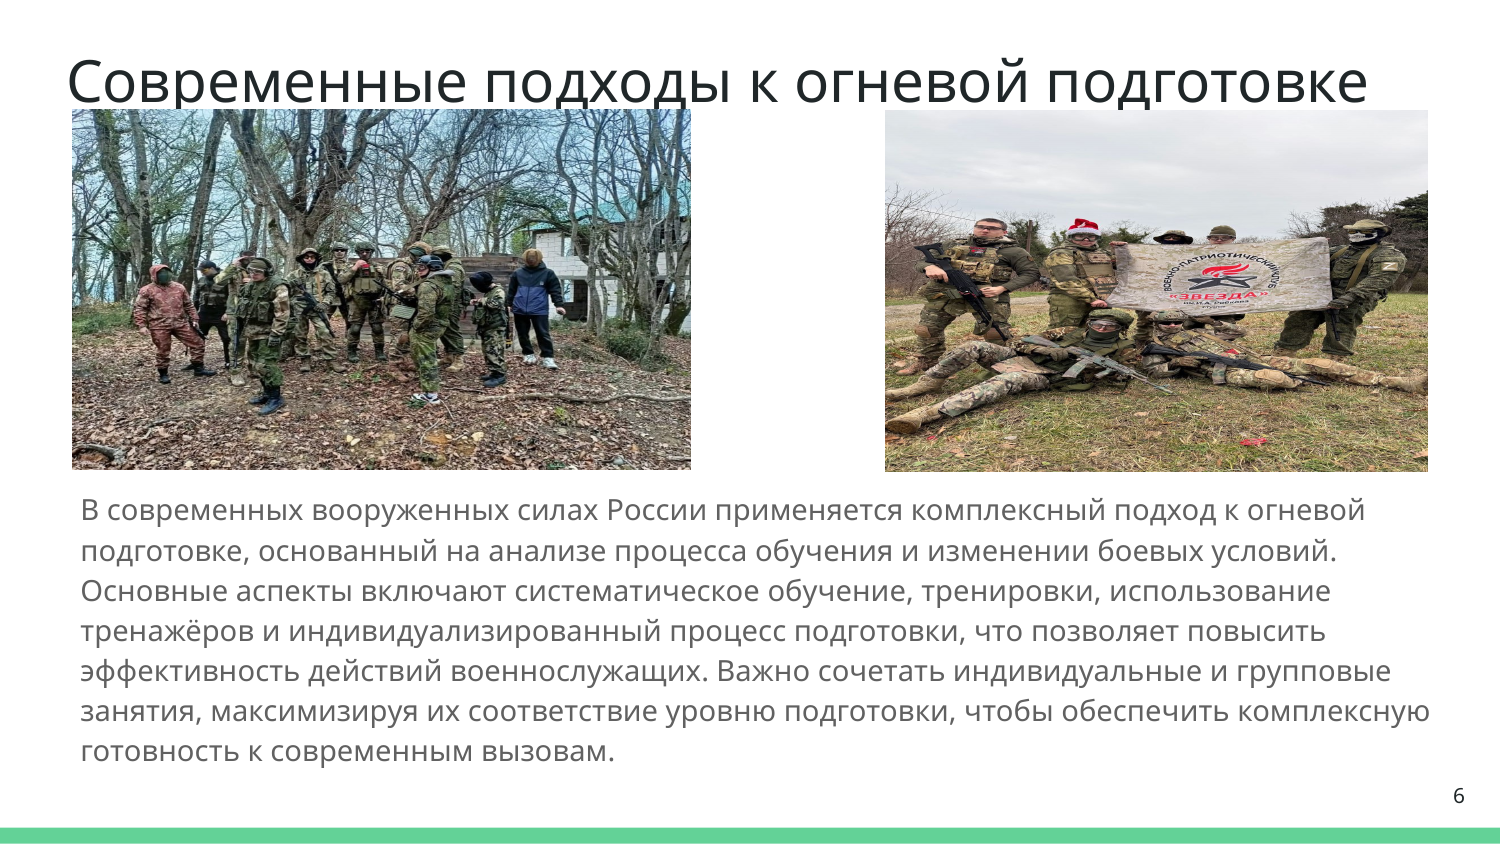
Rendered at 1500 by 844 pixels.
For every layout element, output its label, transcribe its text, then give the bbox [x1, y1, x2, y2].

picture [885, 110, 1428, 472]
slide_number 6 [1389, 764, 1480, 830]
picture [72, 109, 692, 471]
list В современных вооруженных силах России применяется комплексный подход к огневой подготовке, основанный на анализе процесса обучения и изменении боевых условий. Основные аспекты включают систематическое обучение, тренировки, использование тренажёров и индивидуализированный процесс подготовки, что позволяет повысить эффективность действий военнослужащих. Важно сочетать индивидуальные и групповые занятия, максимизируя их соответствие уровню подготовки, чтобы обеспечить комплексную готовность к современным вызовам. [65, 471, 1463, 844]
title Современные подходы к огневой подготовке [51, 28, 1449, 123]
